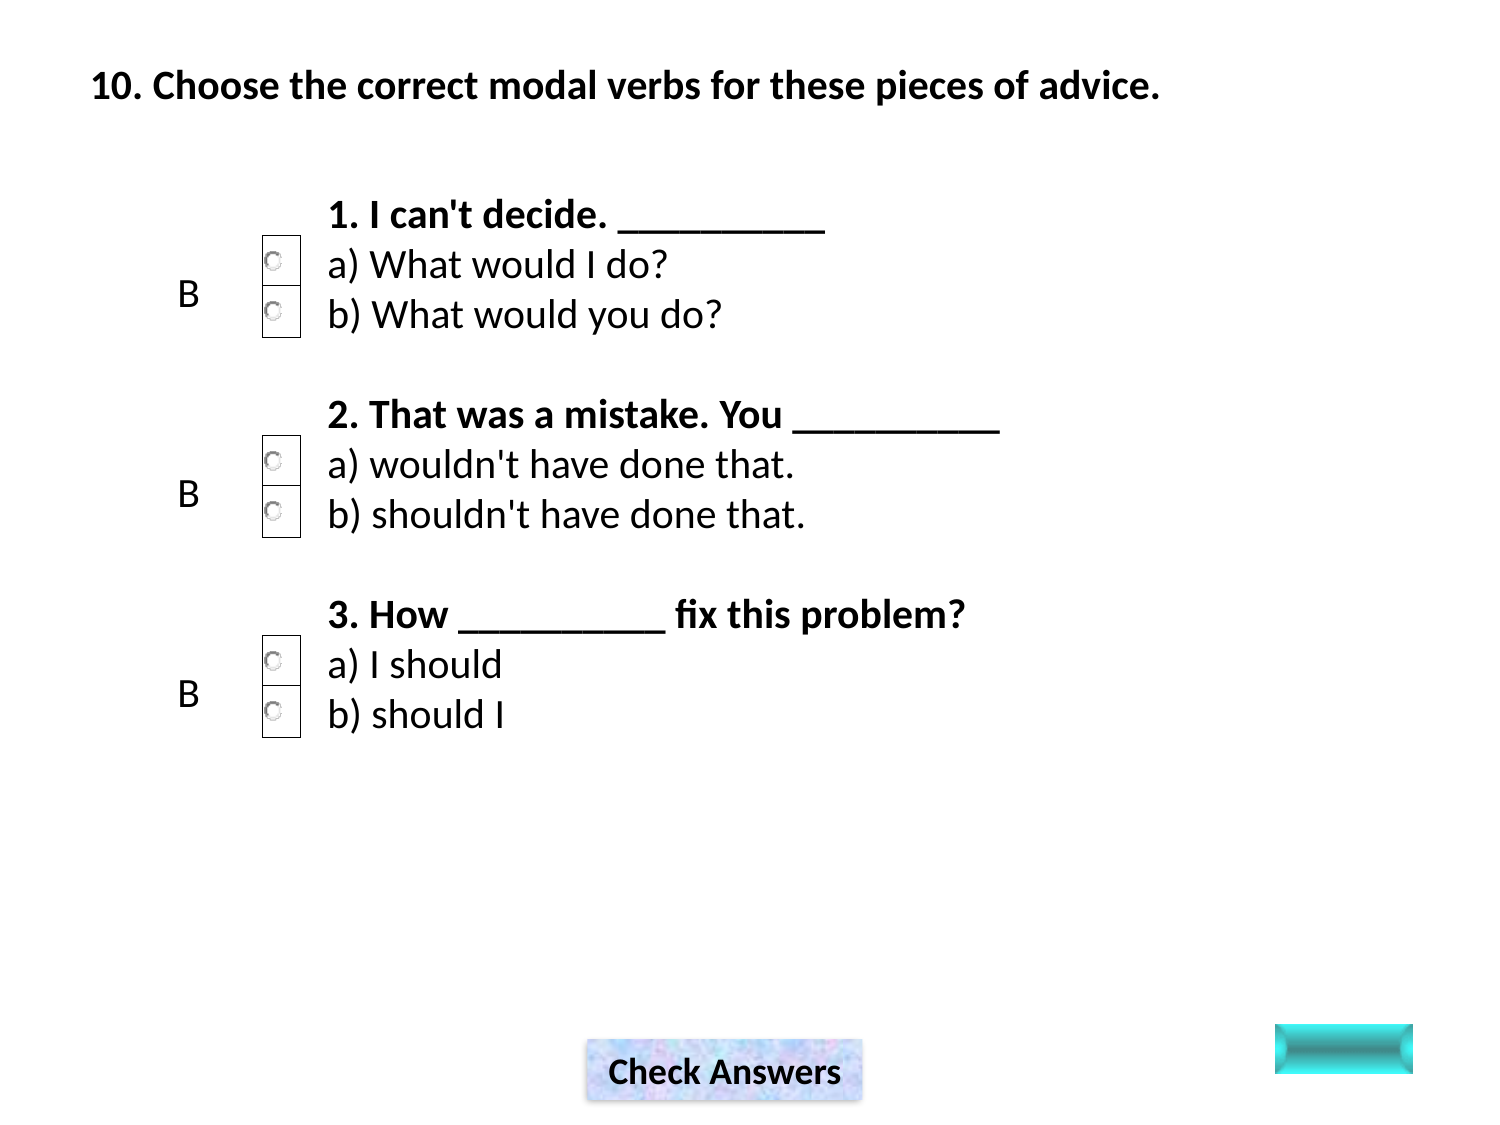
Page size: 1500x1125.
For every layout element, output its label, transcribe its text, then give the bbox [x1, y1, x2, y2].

text_box 1. I can't decide. __________ a) What would I do? b) What would you do? 2. That was a mistake. You __________ a) wouldn't have done that. b) shouldn't have done that. 3. How __________ fix this problem? a) I should b) should I [312, 179, 1075, 745]
text_box Check Answers [587, 1039, 863, 1100]
picture [1274, 1024, 1413, 1074]
text_box B B B [162, 258, 225, 724]
text_box 10. Choose the correct modal verbs for these pieces of advice. [74, 50, 1188, 115]
